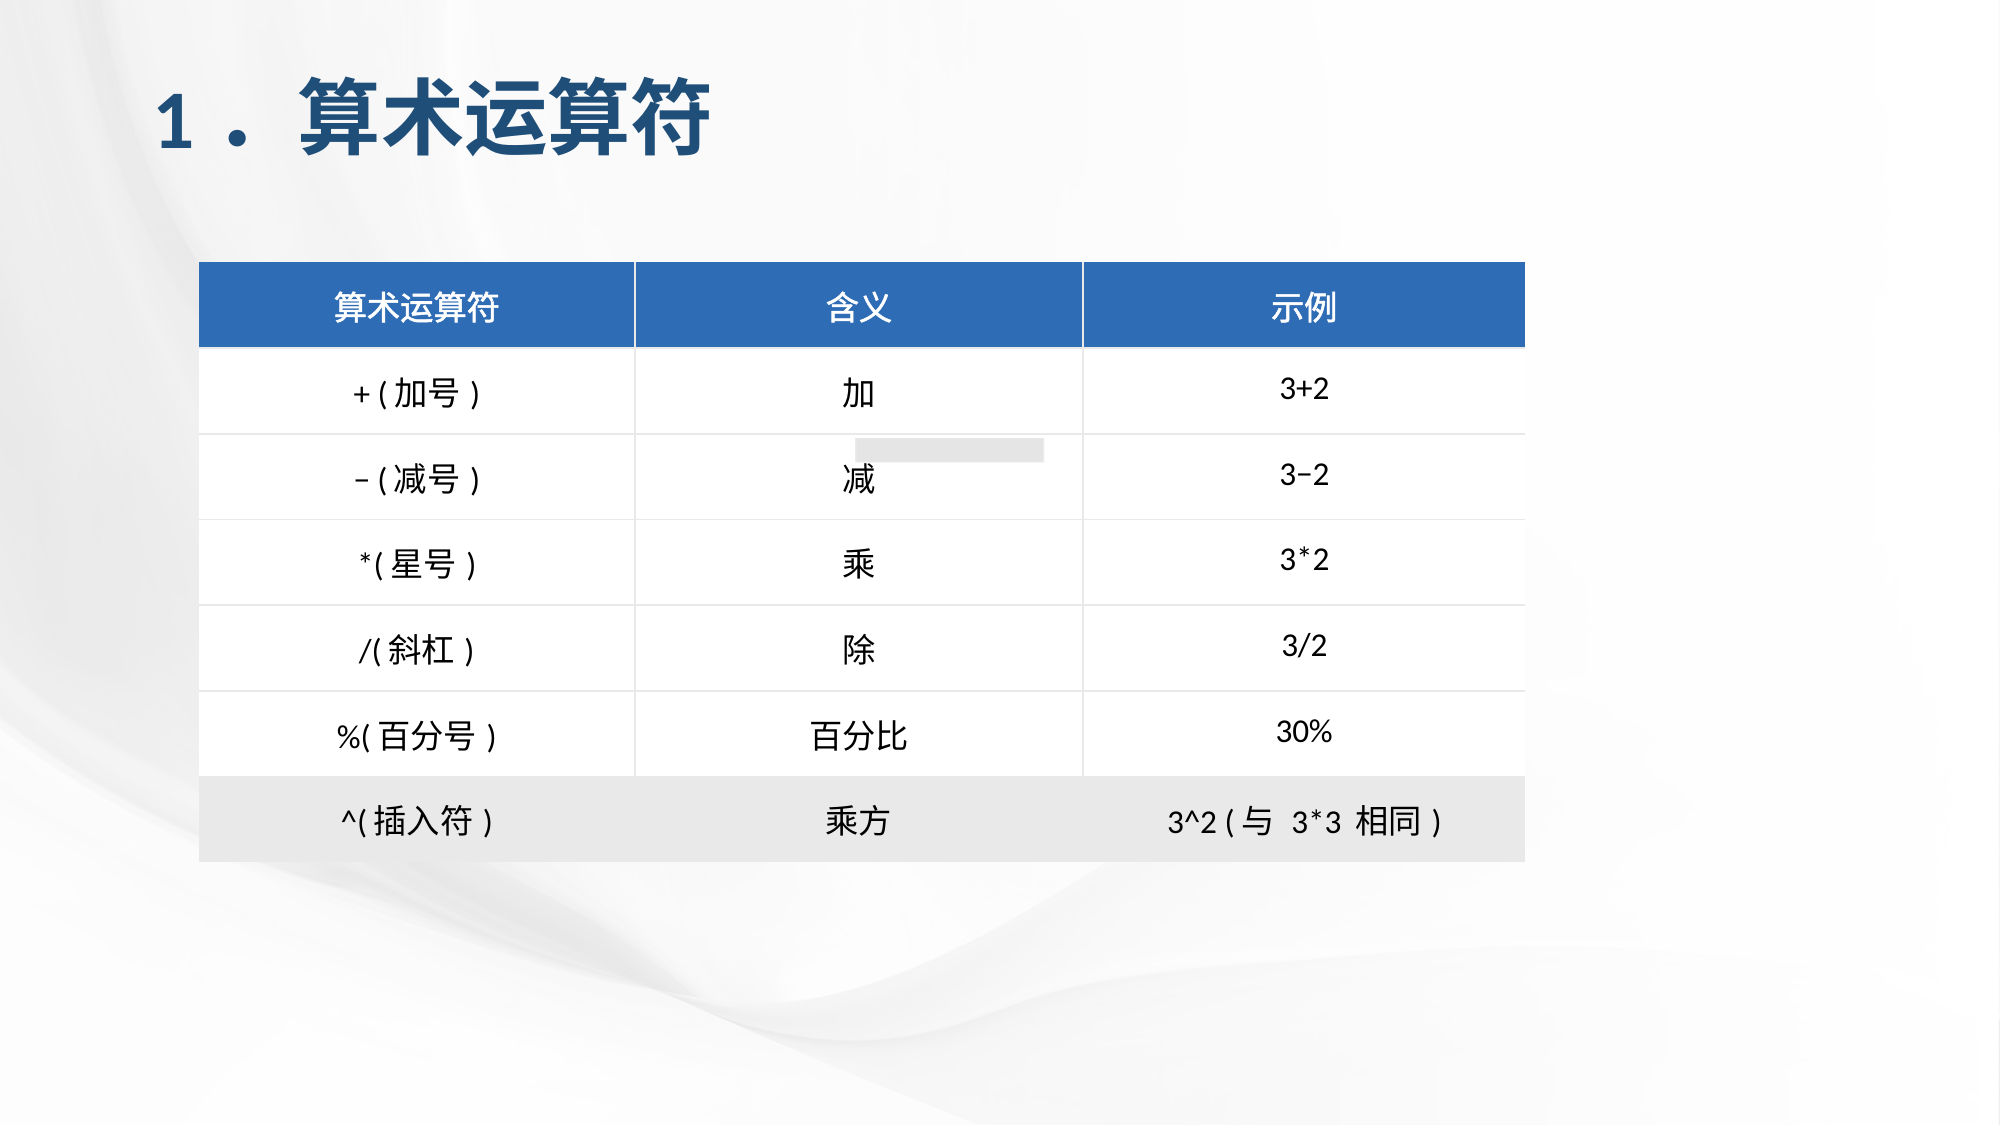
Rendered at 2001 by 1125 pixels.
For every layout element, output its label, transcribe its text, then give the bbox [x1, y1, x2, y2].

table_cell 3*2 [1084, 520, 1525, 604]
table_header 算术运算符 [199, 262, 634, 347]
table_cell 乘方 [636, 777, 1082, 862]
table_cell 30% [1084, 692, 1525, 776]
table_cell 百分比 [636, 692, 1082, 776]
table_header 含义 [636, 262, 1082, 347]
table_cell 减 [636, 435, 1082, 519]
table_cell 3−2 [1084, 435, 1525, 519]
table_cell 3/2 [1084, 606, 1525, 690]
table_cell 3^2 (与 3*3 相同) [1084, 777, 1525, 862]
table_cell %(百分号) [199, 692, 634, 776]
table_cell + (加号) [199, 349, 634, 433]
table_cell *(星号) [199, 520, 634, 604]
table_header 示例 [1084, 262, 1525, 347]
table_cell − (减号) [199, 435, 634, 519]
table_cell 除 [636, 606, 1082, 690]
table_cell 3+2 [1084, 349, 1525, 433]
table_cell 加 [636, 349, 1082, 433]
title 1．算术运算符 [137, 59, 1863, 184]
picture [855, 438, 1045, 463]
table_cell /(斜杠) [199, 606, 634, 690]
table_cell 乘 [636, 520, 1082, 604]
table_cell ^(插入符) [199, 777, 634, 862]
